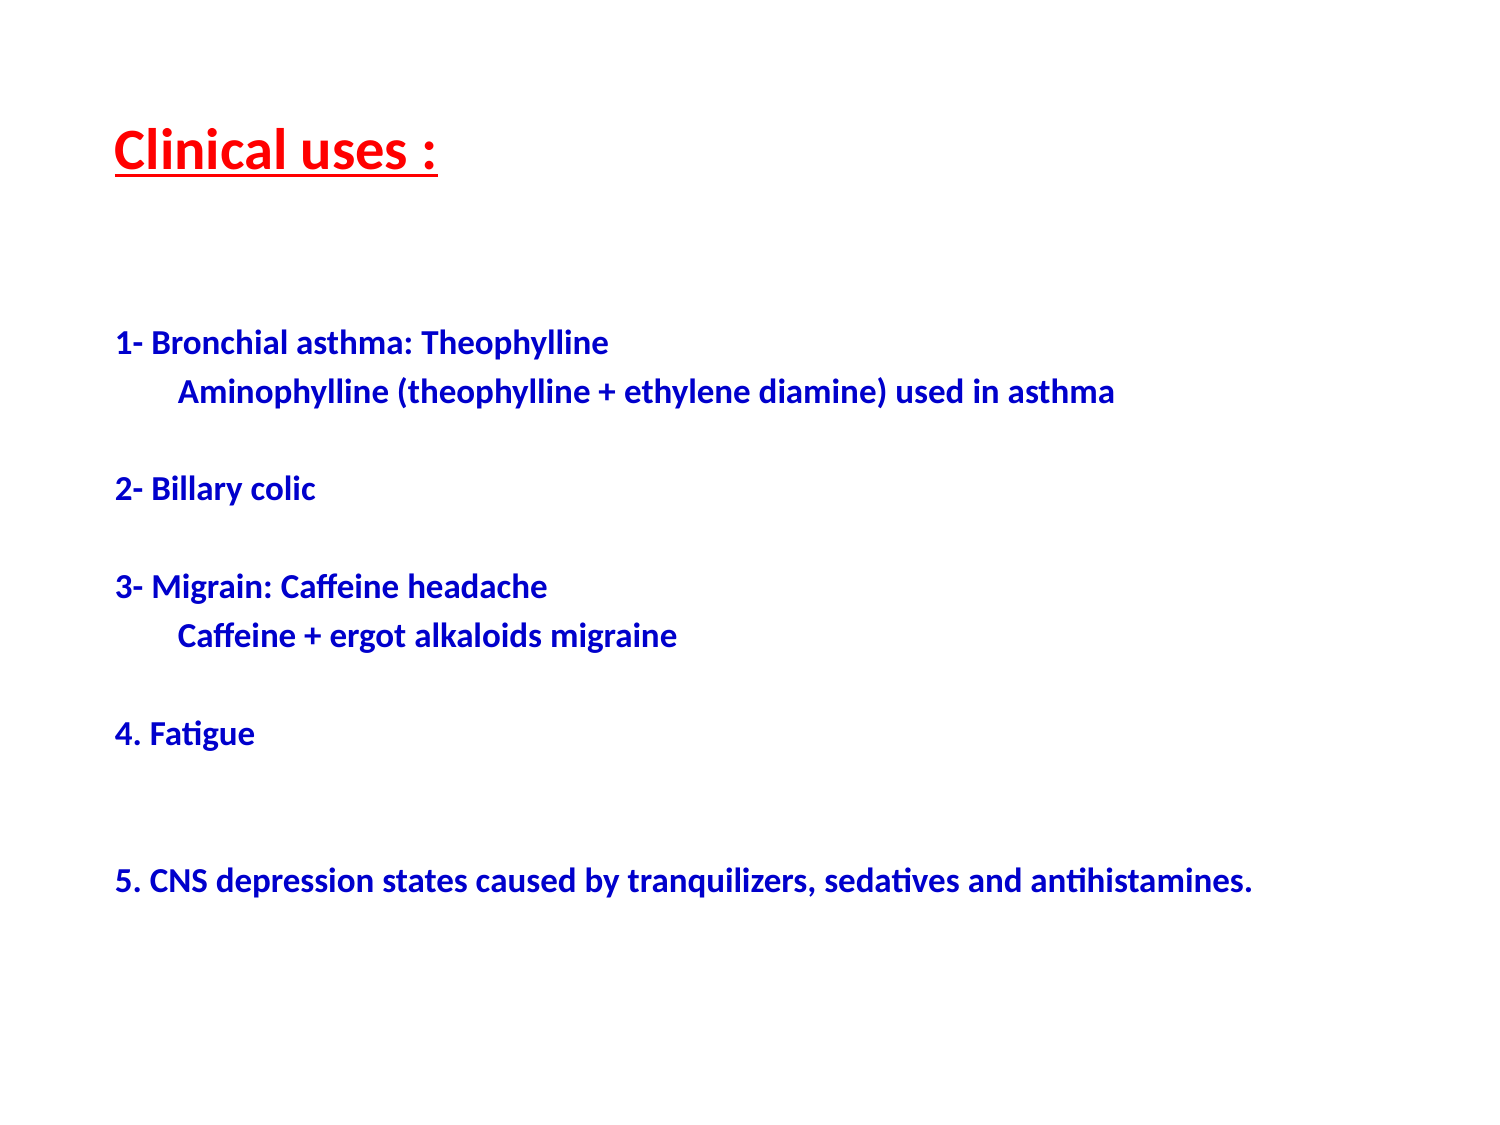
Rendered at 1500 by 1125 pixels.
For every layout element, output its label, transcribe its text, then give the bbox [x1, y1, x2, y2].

subtitle Clinical uses : 1- Bronchial asthma: Theophylline Aminophylline (theophylline + ethylene diamine) used in asthma 2- Billary colic 3- Migrain: Caffeine headache Caffeine + ergot alkaloids migraine 4. Fatigue 5. CNS depression states caused by tranquilizers, sedatives and antihistamines. [99, 50, 1425, 925]
